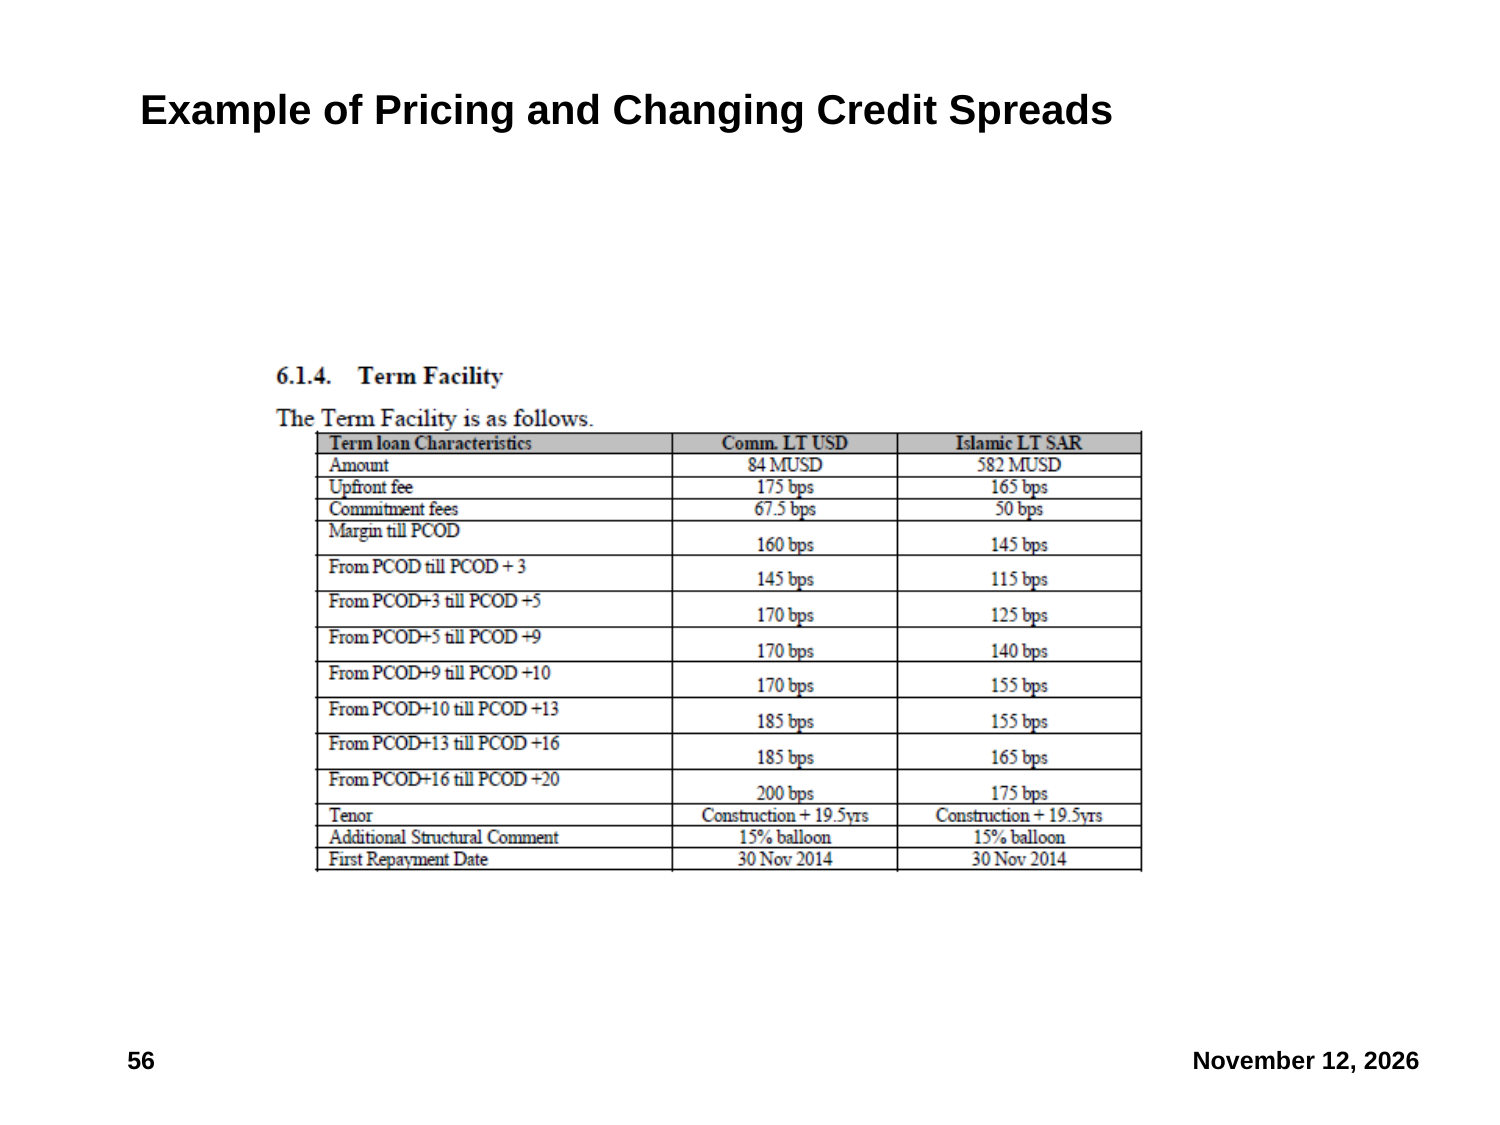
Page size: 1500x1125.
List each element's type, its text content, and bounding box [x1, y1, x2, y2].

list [270, 355, 1230, 894]
title Example of Pricing and Changing Credit Spreads [124, 74, 1376, 226]
